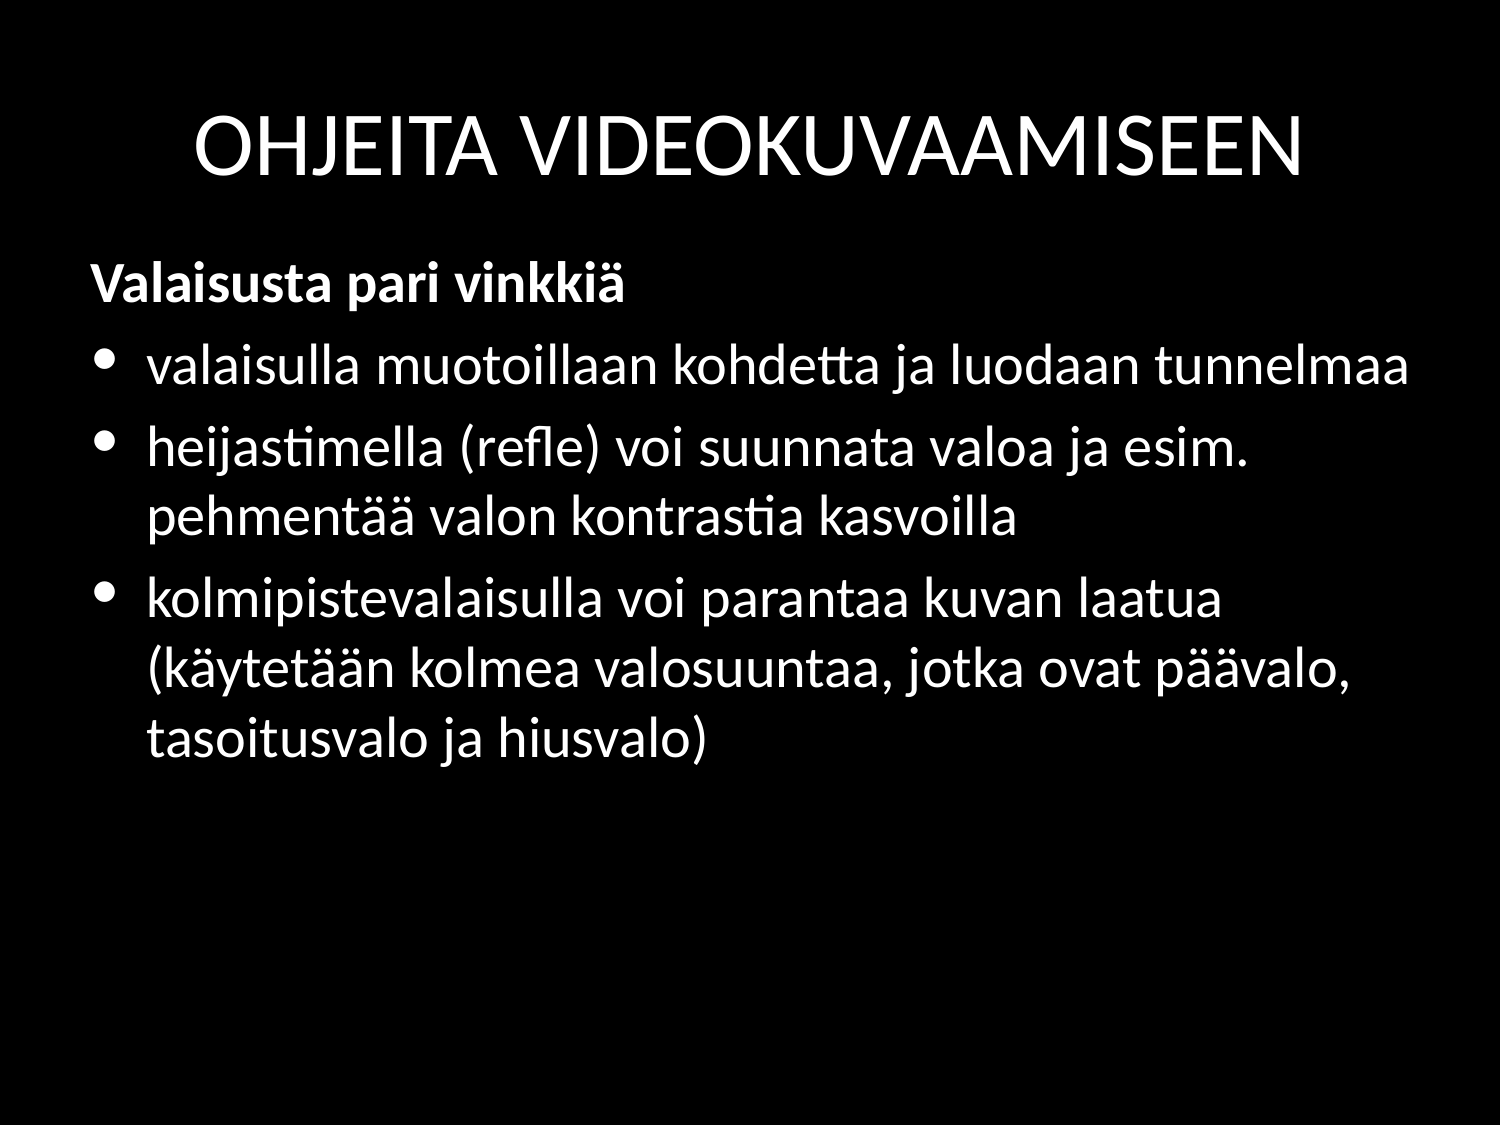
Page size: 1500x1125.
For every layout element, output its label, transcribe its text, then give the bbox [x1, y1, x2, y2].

list Valaisusta pari vinkkiä valaisulla muotoillaan kohdetta ja luodaan tunnelmaa heijastimella (refle) voi suunnata valoa ja esim. pehmentää valon kontrastia kasvoilla kolmipistevalaisulla voi parantaa kuvan laatua (käytetään kolmea valosuuntaa, jotka ovat päävalo, tasoitusvalo ja hiusvalo) [75, 236, 1482, 1045]
title OHJEITA VIDEOKUVAAMISEEN [75, 45, 1425, 233]
